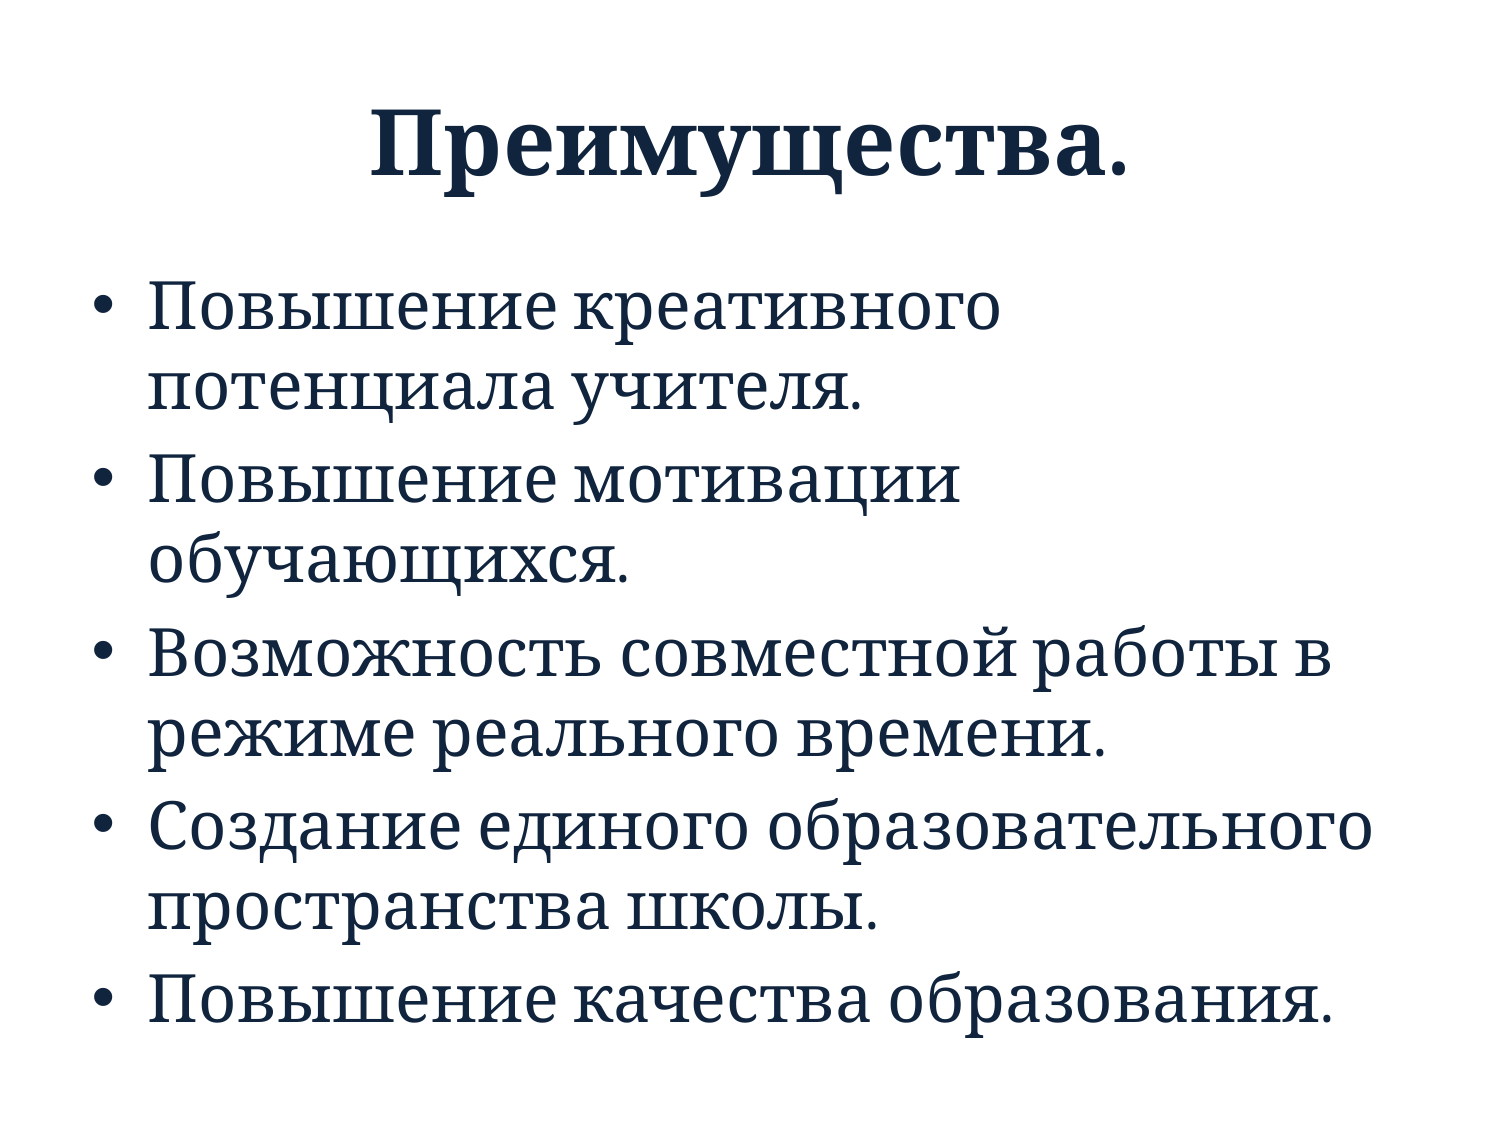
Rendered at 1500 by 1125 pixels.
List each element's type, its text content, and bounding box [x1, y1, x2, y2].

title Преимущества. [75, 45, 1425, 233]
list Повышение креативного потенциала учителя. Повышение мотивации обучающихся. Возможность совместной работы в режиме реального времени. Создание единого образовательного пространства школы. Повышение качества образования. [76, 255, 1427, 998]
